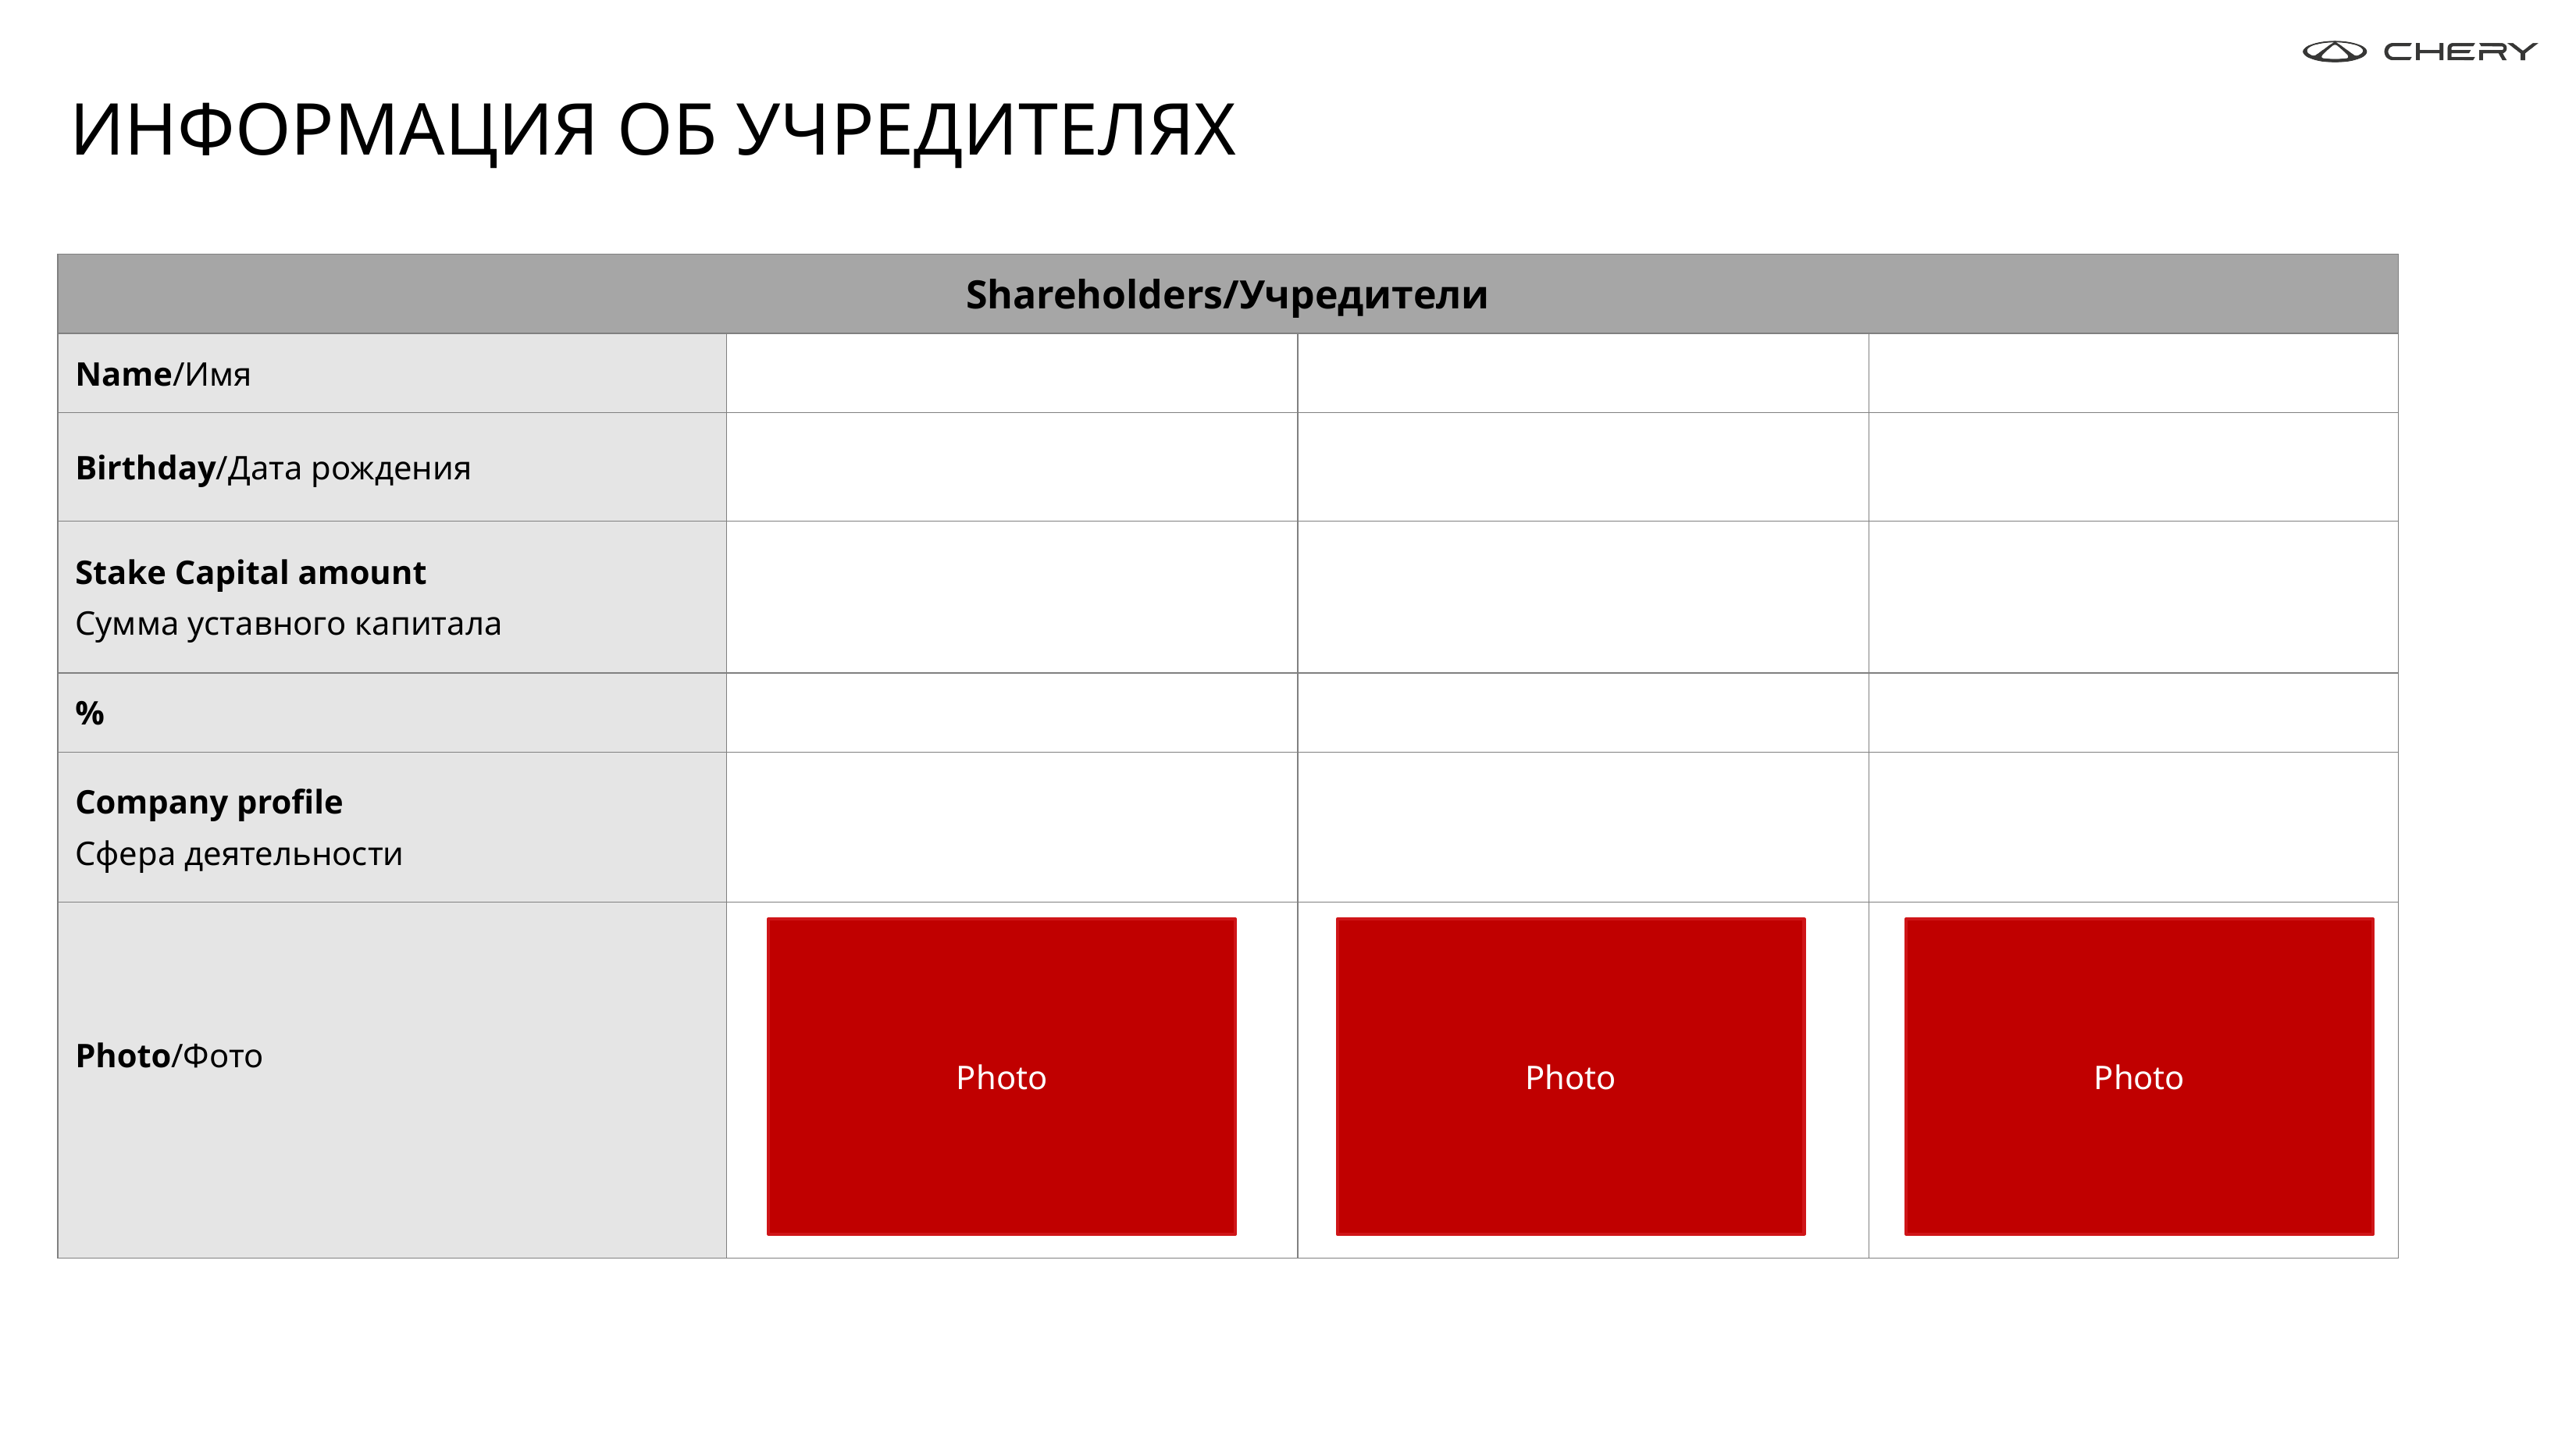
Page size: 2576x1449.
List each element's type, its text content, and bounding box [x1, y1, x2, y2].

table_cell [727, 674, 1297, 752]
table_cell [1299, 334, 1869, 412]
table_cell [1299, 674, 1869, 752]
table_cell [727, 413, 1297, 521]
table_cell [1299, 753, 1869, 902]
table_cell Stake Capital amount Сумма уставного капитала [59, 522, 726, 672]
table_cell [727, 334, 1297, 412]
title ИНФОРМАЦИЯ ОБ УЧРЕДИТЕЛЯХ [58, 77, 2399, 188]
table_cell [1869, 334, 2398, 412]
picture [2303, 41, 2539, 62]
table_cell [1869, 674, 2398, 752]
table_header Shareholders/Учредители [59, 255, 2398, 333]
table_cell [727, 753, 1297, 902]
text_box Photo [1904, 917, 2375, 1236]
table_cell [1869, 903, 2398, 1258]
table_cell Company profile Сфера деятельности [59, 753, 726, 902]
table_cell [727, 903, 1297, 1258]
table_cell % [59, 674, 726, 752]
table_cell Photo/Фото [59, 903, 726, 1258]
table_cell [1869, 753, 2398, 902]
table_cell [727, 522, 1297, 672]
table_cell Birthday/Дата рождения [59, 413, 726, 521]
table_cell [1869, 522, 2398, 672]
table_cell [1869, 413, 2398, 521]
text_box Photo [1336, 917, 1806, 1236]
text_box Photo [767, 917, 1237, 1236]
table_cell Name/Имя [59, 334, 726, 412]
table_cell [1299, 903, 1869, 1258]
table_cell [1299, 522, 1869, 672]
table_cell [1299, 413, 1869, 521]
